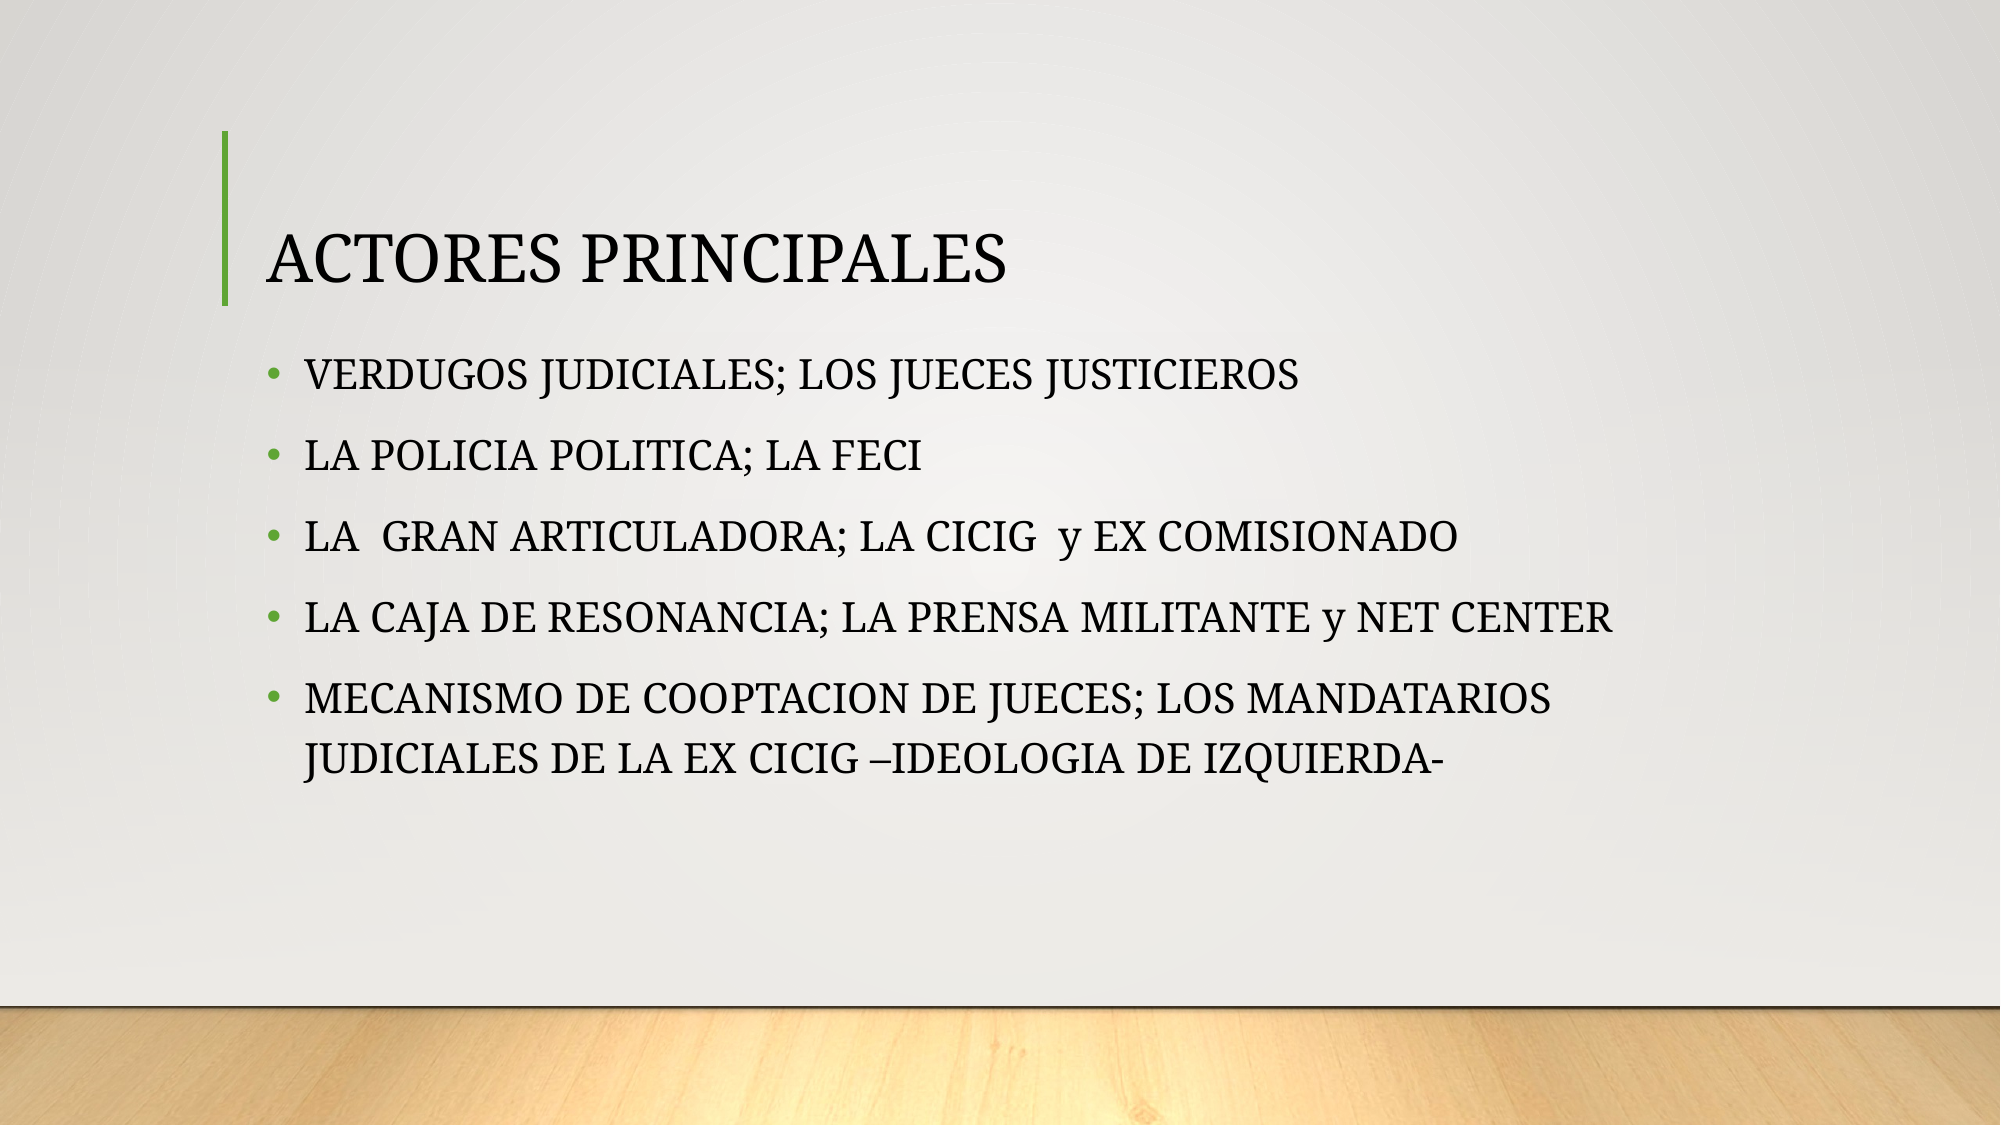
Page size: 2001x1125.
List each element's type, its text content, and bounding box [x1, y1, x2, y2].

title ACTORES PRINCIPALES [251, 131, 1814, 305]
picture [0, 1006, 2000, 1125]
list VERDUGOS JUDICIALES; LOS JUECES JUSTICIEROS LA POLICIA POLITICA; LA FECI LA GRAN ARTICULADORA; LA CICIG y EX COMISIONADO LA CAJA DE RESONANCIA; LA PRENSA MILITANTE y NET CENTER MECANISMO DE COOPTACION DE JUECES; LOS MANDATARIOS JUDICIALES DE LA EX CICIG –IDEOLOGIA DE IZQUIERDA- [251, 330, 1814, 897]
